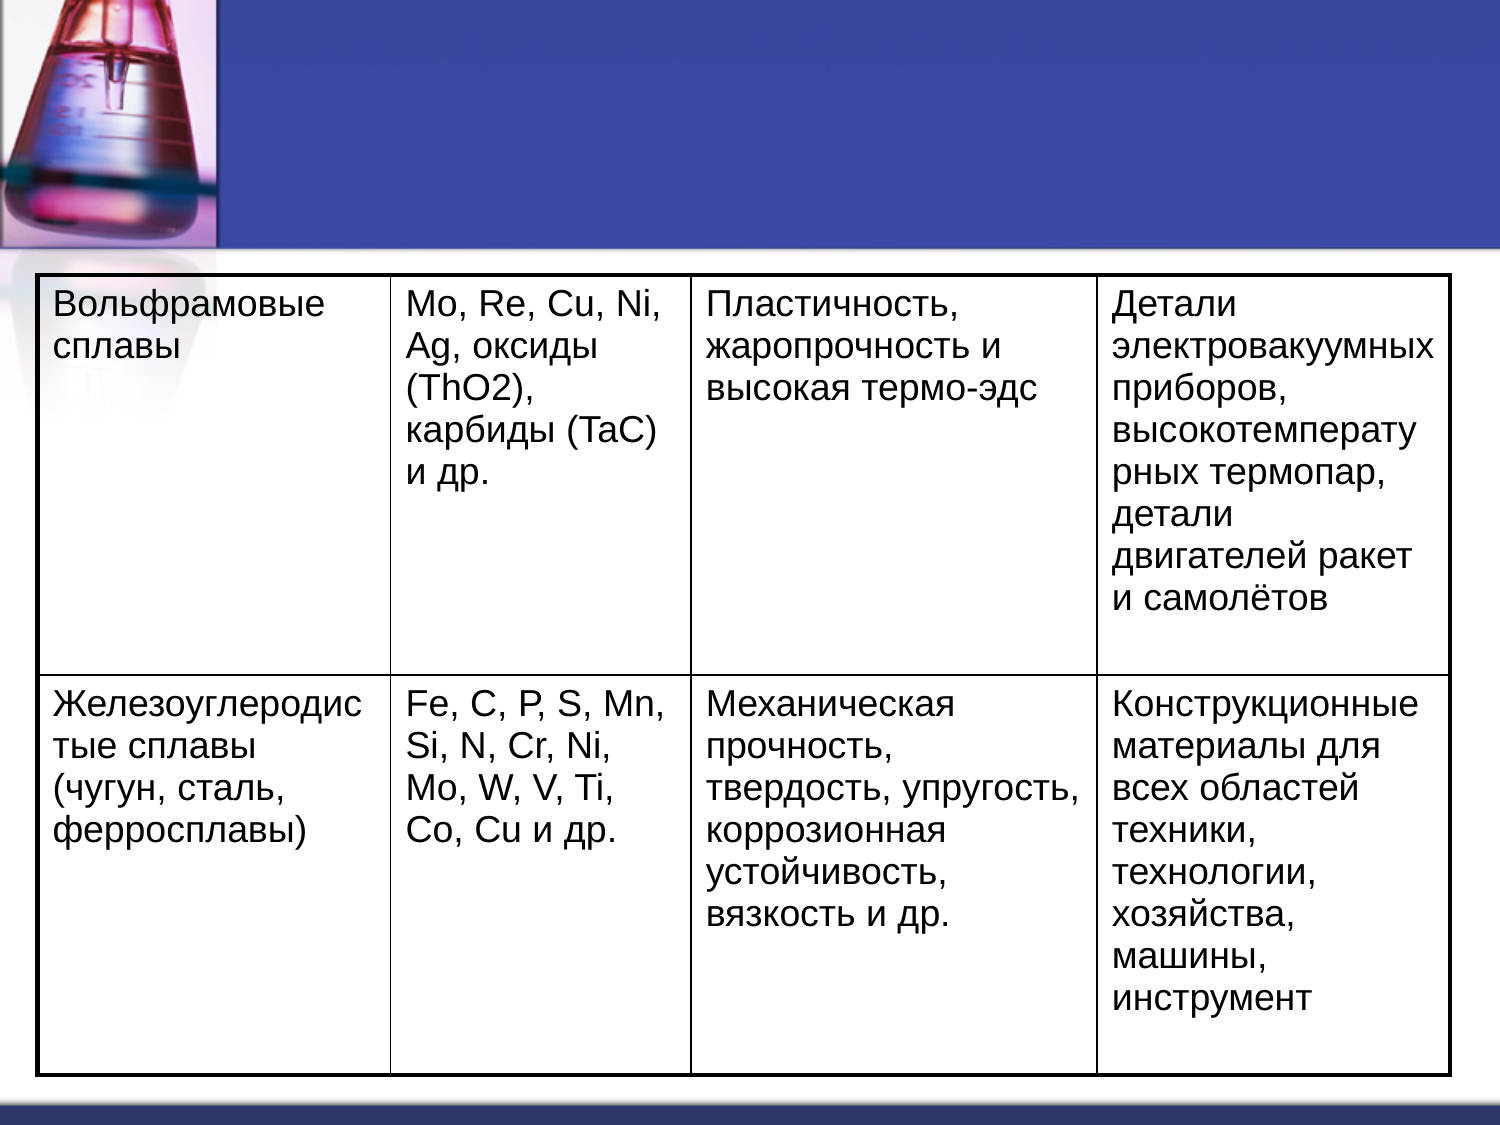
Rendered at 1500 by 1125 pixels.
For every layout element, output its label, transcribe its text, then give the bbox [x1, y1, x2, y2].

table_cell Механическая прочность, твердость, упругость, коррозионная устойчивость, вязкость и др. [692, 676, 1096, 1073]
table_header Вольфрамовые сплавы [40, 277, 390, 674]
table_header Детали электровакуумных приборов, высокотемпературных термопар, детали двигателей ракет и самолётов [1098, 277, 1448, 674]
picture [0, 0, 1500, 1125]
table_cell Конструкционные материалы для всех областей техники, технологии, хозяйства, машины, инструмент [1098, 676, 1448, 1073]
table_cell Железоуглеродистые сплавы (чугун, сталь, ферросплавы) [40, 676, 390, 1073]
table_header Mo, Re, Cu, Ni, Ag, оксиды (ThO2), карбиды (TaC) и др. [391, 277, 690, 674]
table_header Пластичность, жаропрочность и высокая термо-эдс [692, 277, 1096, 674]
table_cell Fe, C, Р, S, Mn, Si, N, Cr, Ni, Mo, W, V, Ti, Со, Cu и др. [391, 676, 690, 1073]
